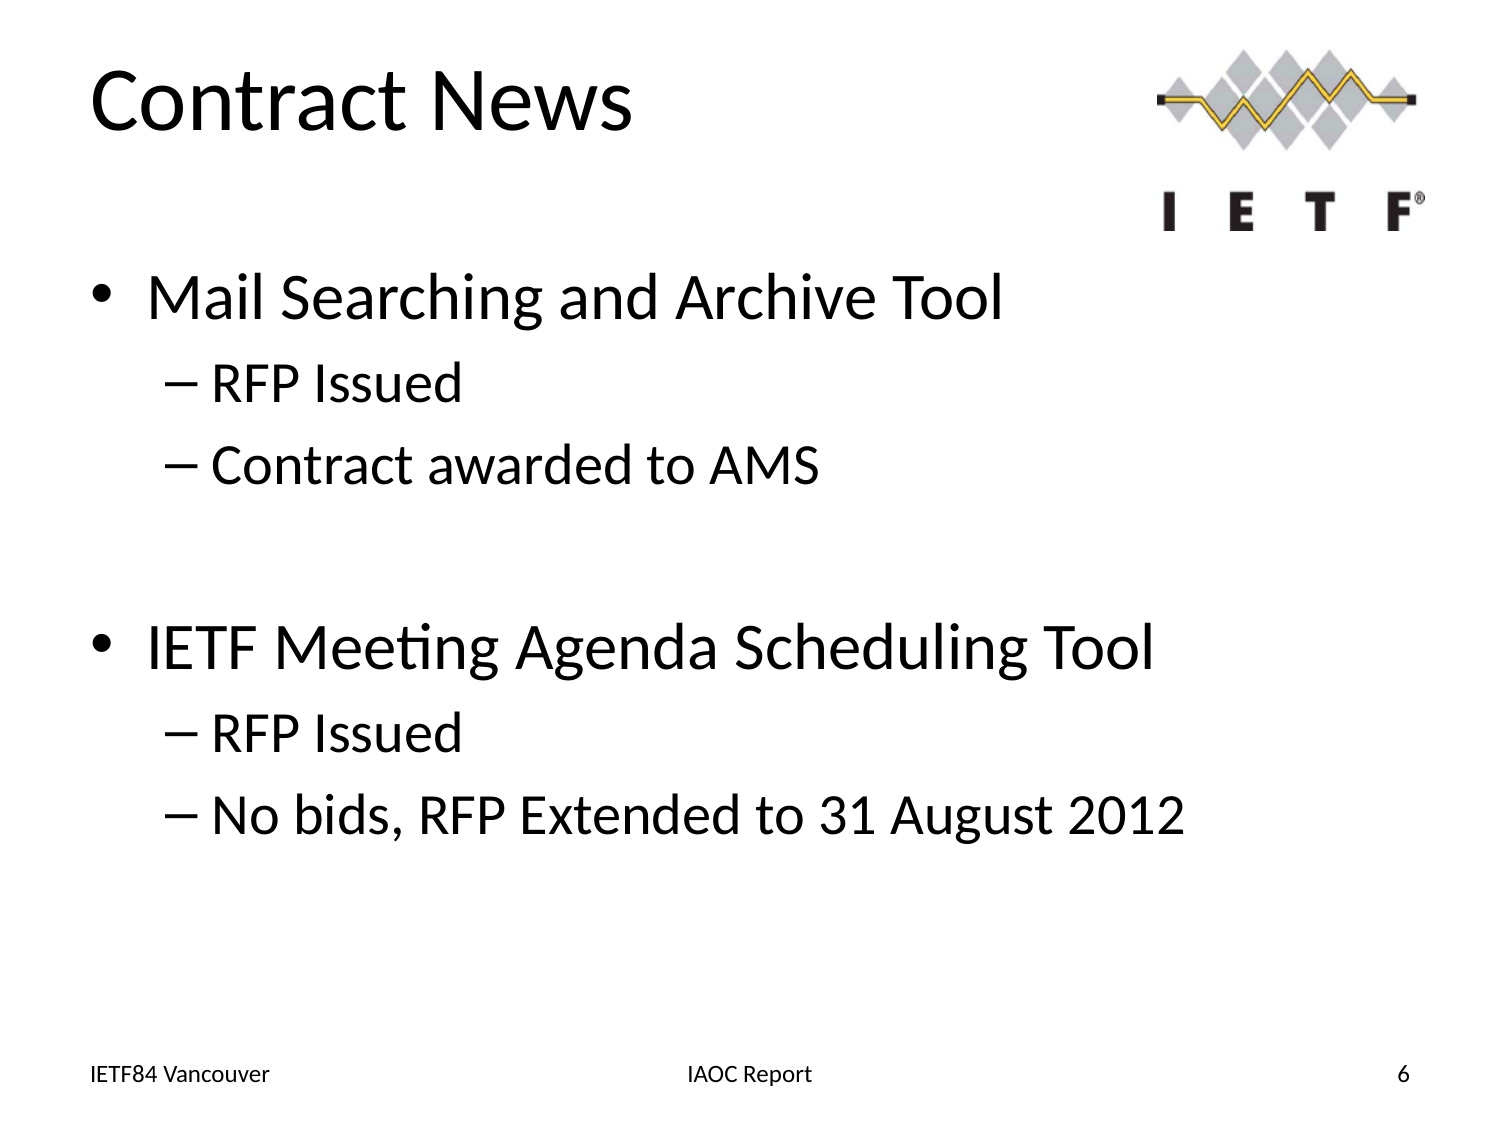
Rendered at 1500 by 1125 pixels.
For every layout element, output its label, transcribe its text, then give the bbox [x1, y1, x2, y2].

slide_number IETF84 Vancouver [75, 1042, 425, 1103]
footer IAOC Report [512, 1042, 988, 1103]
title Contract News [75, 0, 1138, 188]
picture [1157, 49, 1425, 231]
list Mail Searching and Archive Tool RFP Issued Contract awarded to AMS IETF Meeting Agenda Scheduling Tool RFP Issued No bids, RFP Extended to 31 August 2012 [75, 245, 1425, 988]
slide_number 6 [1074, 1042, 1425, 1103]
